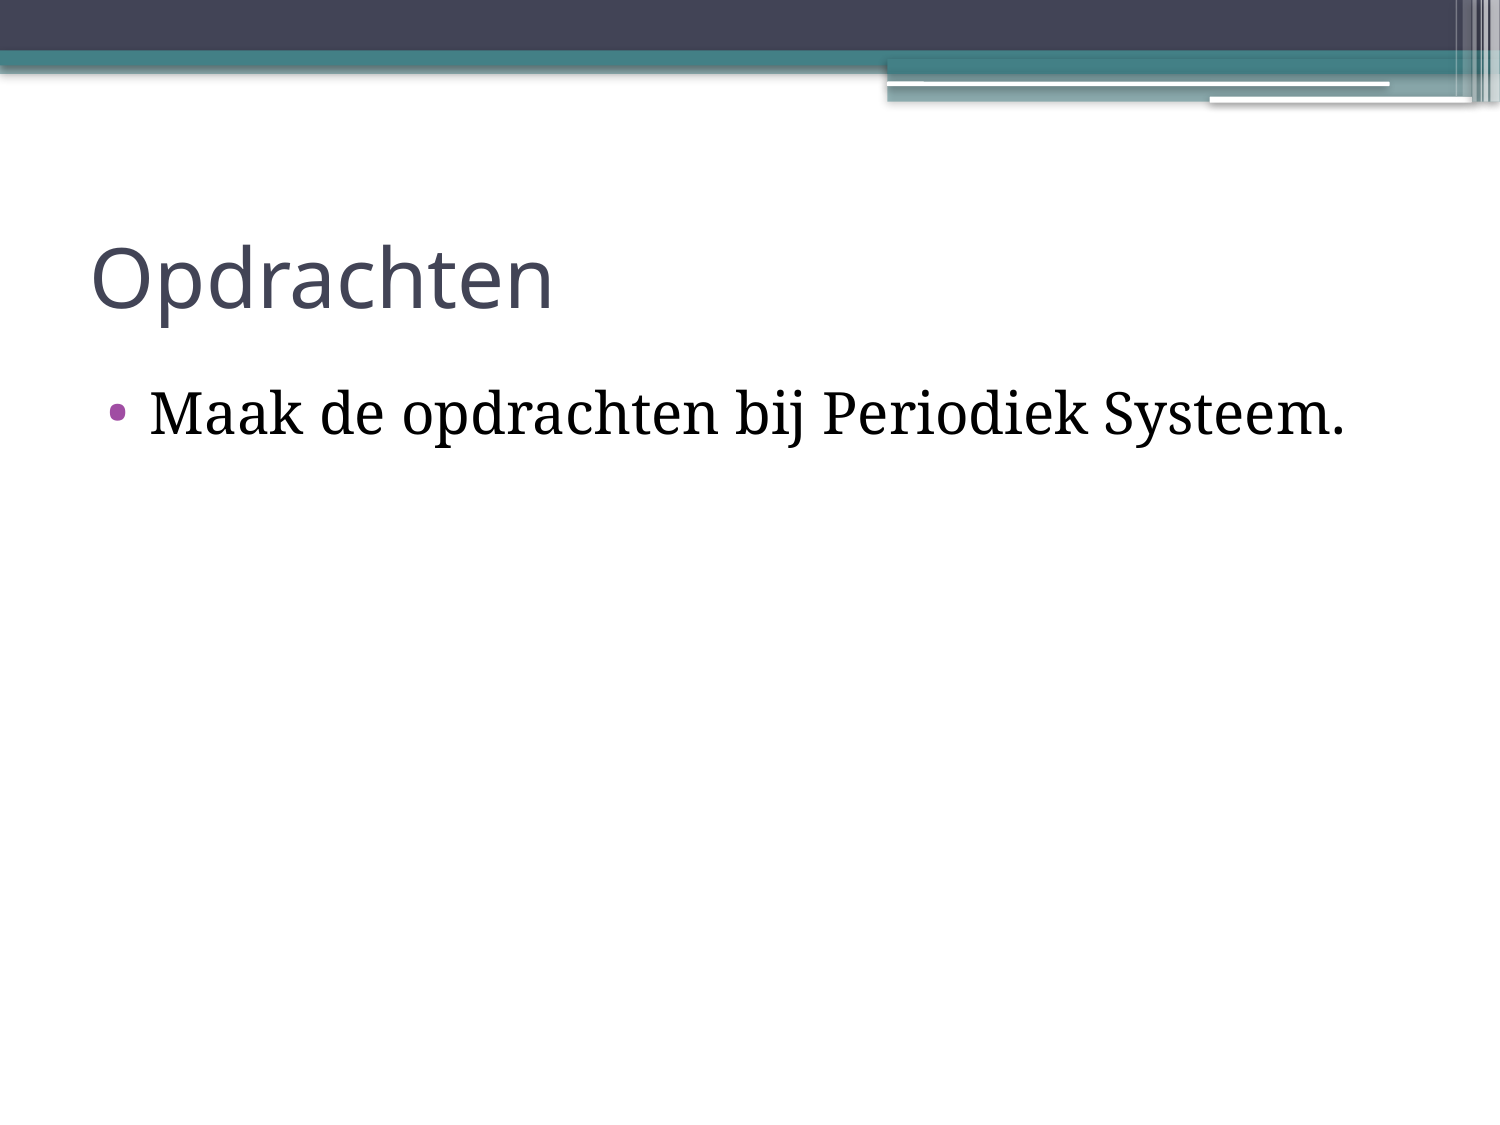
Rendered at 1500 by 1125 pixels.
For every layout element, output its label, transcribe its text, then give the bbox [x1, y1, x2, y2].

title Opdrachten [75, 187, 1425, 363]
list Maak de opdrachten bij Periodiek Systeem. [75, 368, 1425, 1079]
